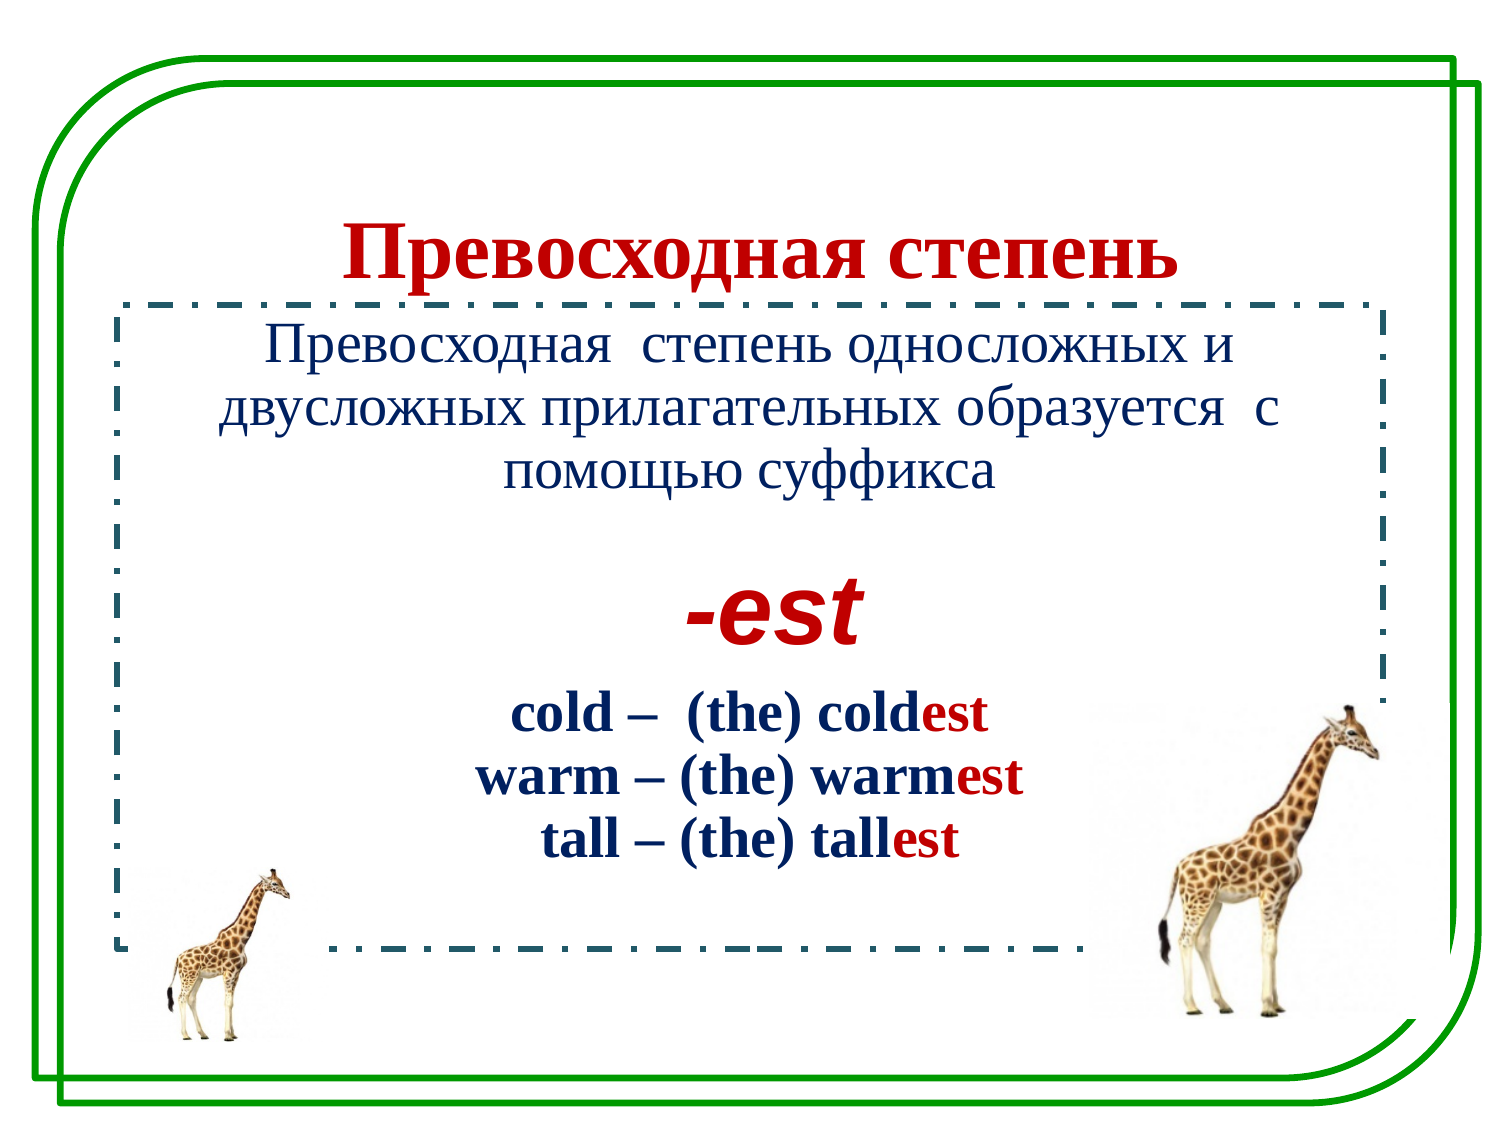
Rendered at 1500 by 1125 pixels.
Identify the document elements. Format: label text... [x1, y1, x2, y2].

picture [128, 866, 329, 1042]
text_box [58, 81, 1481, 1106]
text_box Превосходная степень односложных и двусложных прилагательных образуется с помощью суффикса -est cold – (the) coldest warm – (the) warmest tall – (the) tallest [117, 304, 1383, 949]
picture [1089, 702, 1450, 1019]
text_box [33, 56, 1456, 1081]
text_box Превосходная степень [328, 187, 1486, 348]
